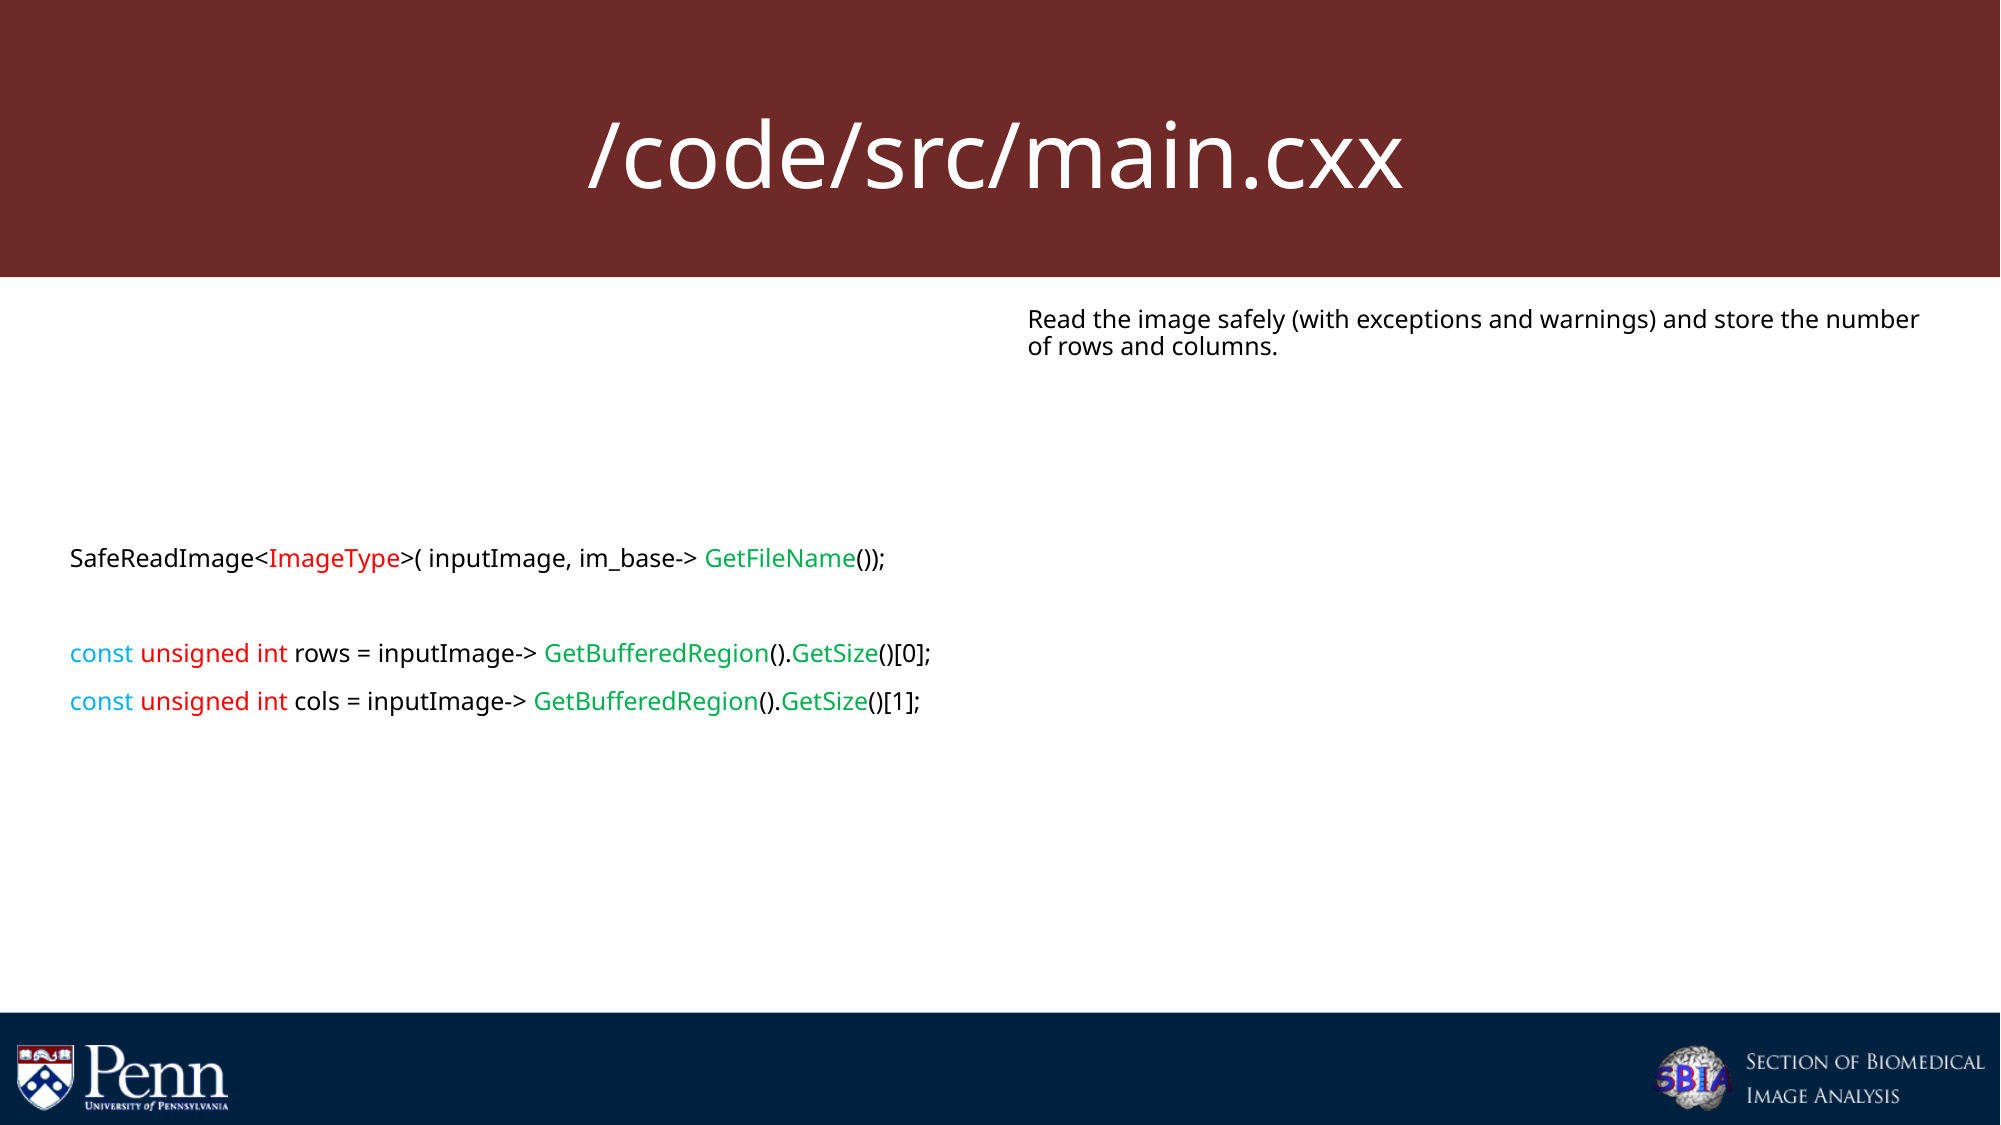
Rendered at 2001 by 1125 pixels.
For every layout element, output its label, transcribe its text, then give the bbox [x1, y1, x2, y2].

title /code/src/main.cxx [42, 43, 1952, 275]
list typedef float PixelType; typedef itk::Image< PixelType, 2 > ImageType; ImageType::Pointer inputImage = ImageType::New(); SafeReadImage<ImageType>( inputImage, im_base-> GetFileName()); const unsigned int rows = inputImage-> GetBufferedRegion().GetSize()[0]; const unsigned int cols = inputImage-> GetBufferedRegion().GetSize()[1]; typedef vnl_matrix< PixelType > MatrixType; vnl_matrix_ref< PixelType > inputMatrix(rows, cols, inputImage-> GetBufferPointer() ); [42, 299, 988, 1014]
picture [1652, 1044, 1985, 1112]
list Read the image safely (with exceptions and warnings) and store the number of rows and columns. [1012, 299, 1952, 1014]
picture [17, 1045, 228, 1111]
